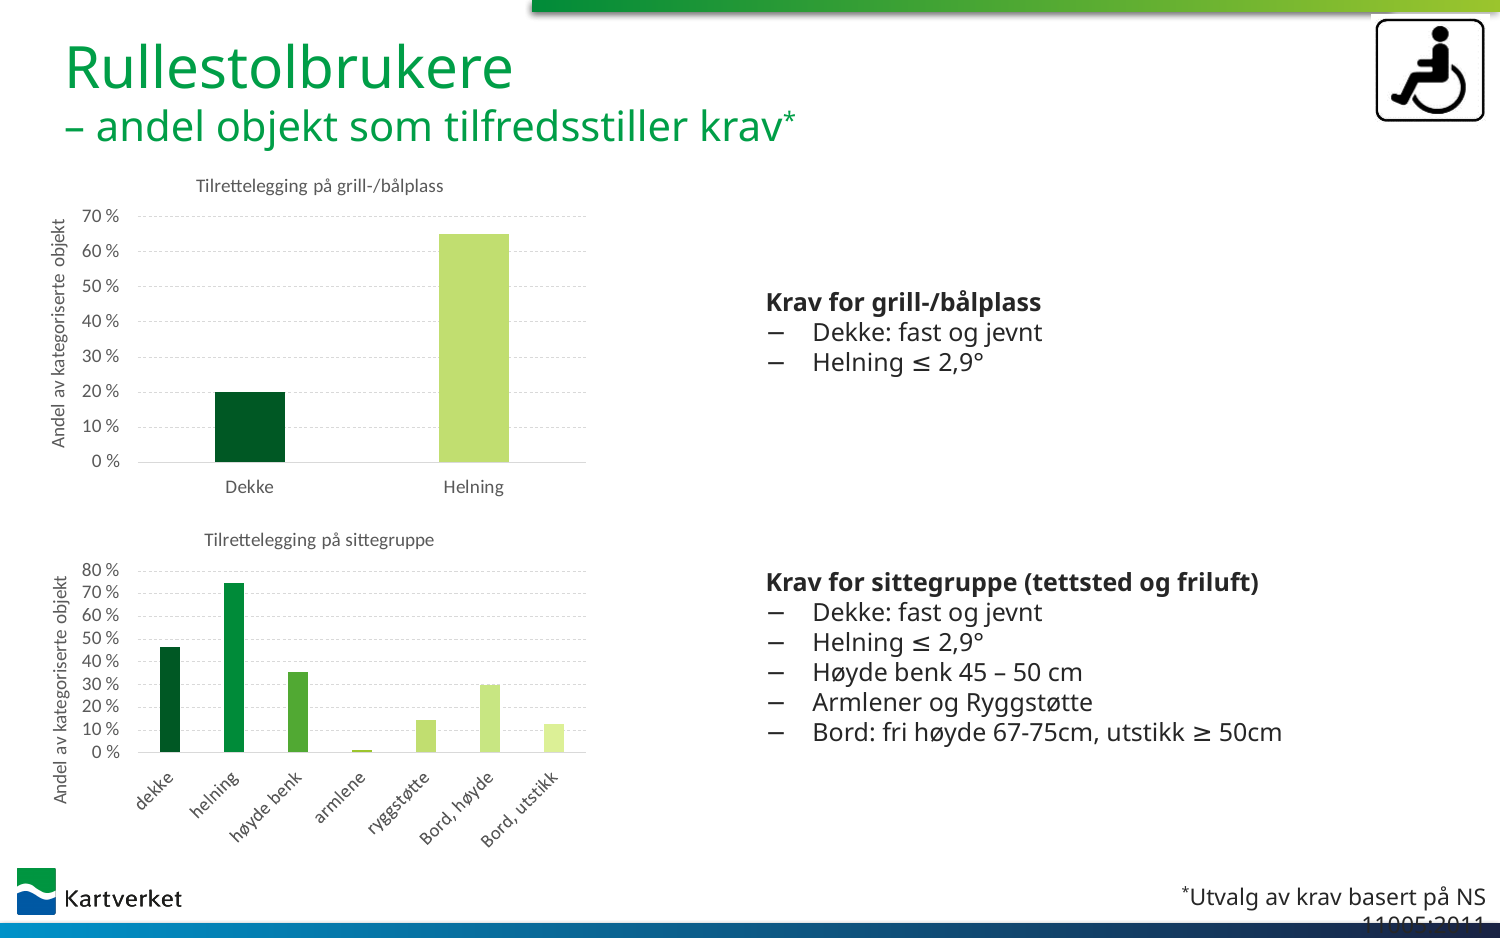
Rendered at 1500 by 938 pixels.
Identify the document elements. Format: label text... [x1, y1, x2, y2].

text_box Krav for grill-/bålplass Dekke: fast og jevnt Helning ≤ 2,9° [750, 279, 1452, 384]
picture [41, 166, 597, 505]
picture [41, 520, 597, 859]
text_box *Utvalg av krav basert på NS 11005:2011 [1068, 873, 1500, 938]
text_box Krav for sittegruppe (tettsted og friluft) Dekke: fast og jevnt Helning ≤ 2,9° Høyde benk 45 – 50 cm Armlener og Ryggstøtte Bord: fri høyde 67-75cm, utstikk ≥ 50cm [750, 559, 1500, 754]
picture [1371, 13, 1491, 127]
text_box Rullestolbrukere – andel objekt som tilfredsstiller krav* [49, 14, 1431, 158]
